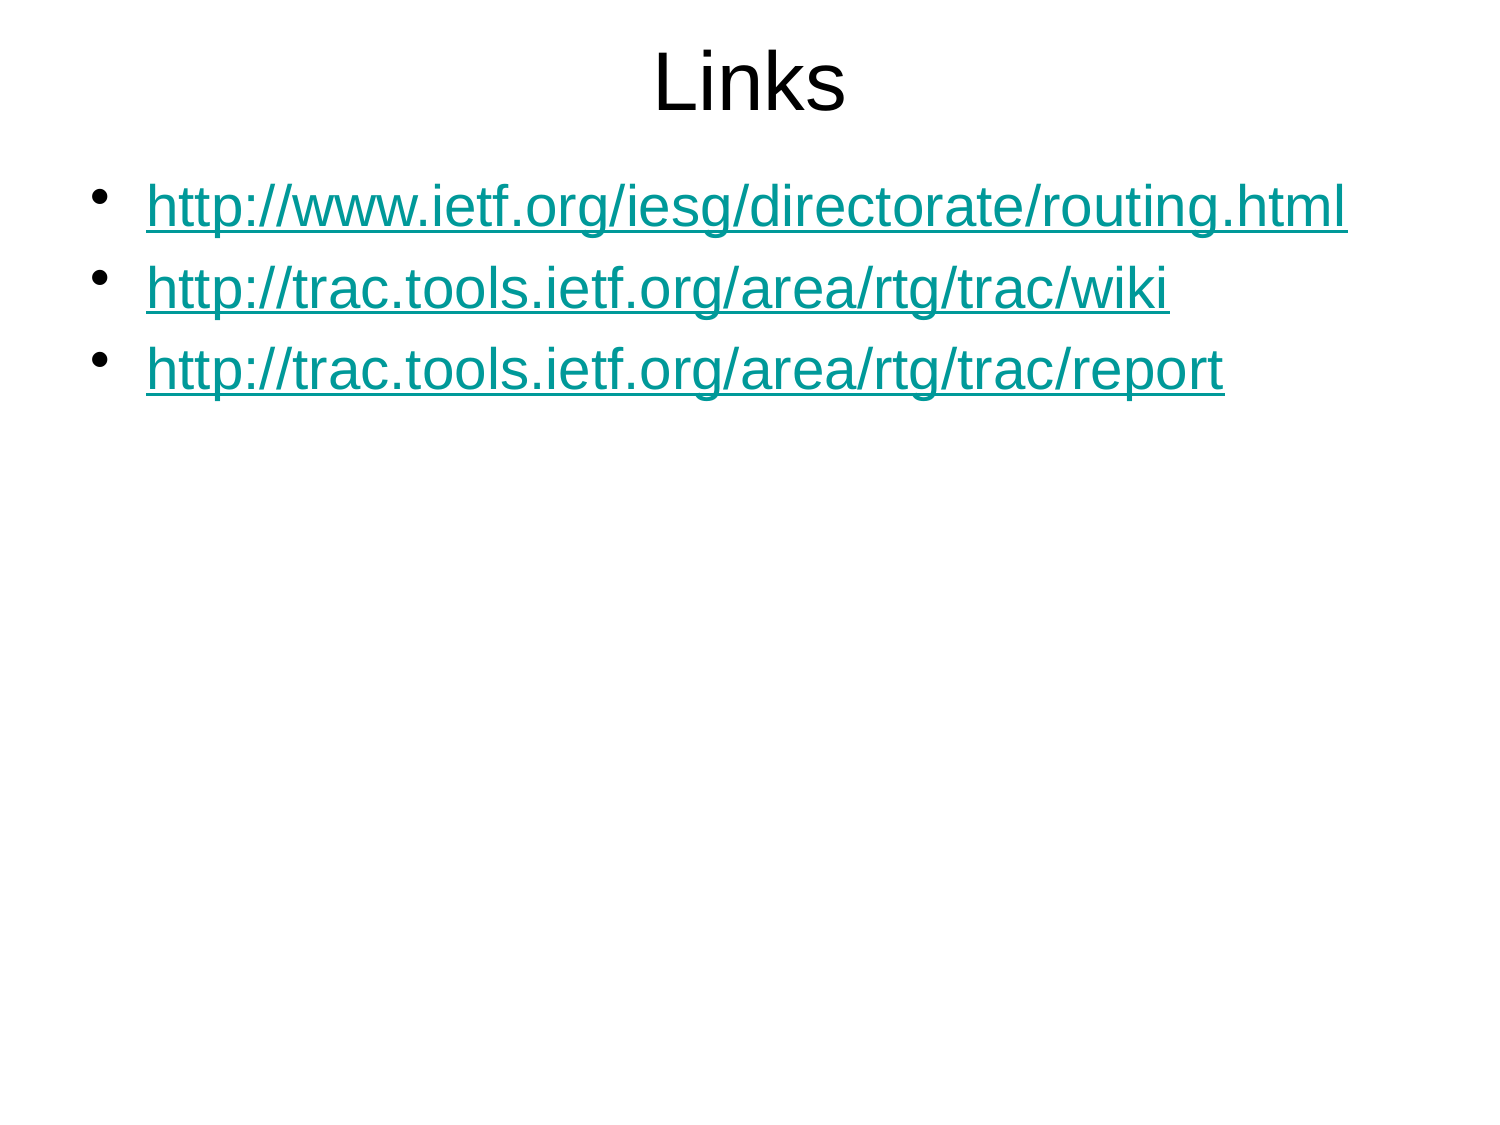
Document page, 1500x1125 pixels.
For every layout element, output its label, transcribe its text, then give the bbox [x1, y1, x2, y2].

title Links [74, 30, 1426, 124]
list http://www.ietf.org/iesg/directorate/routing.html http://trac.tools.ietf.org/area/rtg/trac/wiki http://trac.tools.ietf.org/area/rtg/trac/report [74, 160, 1426, 1024]
